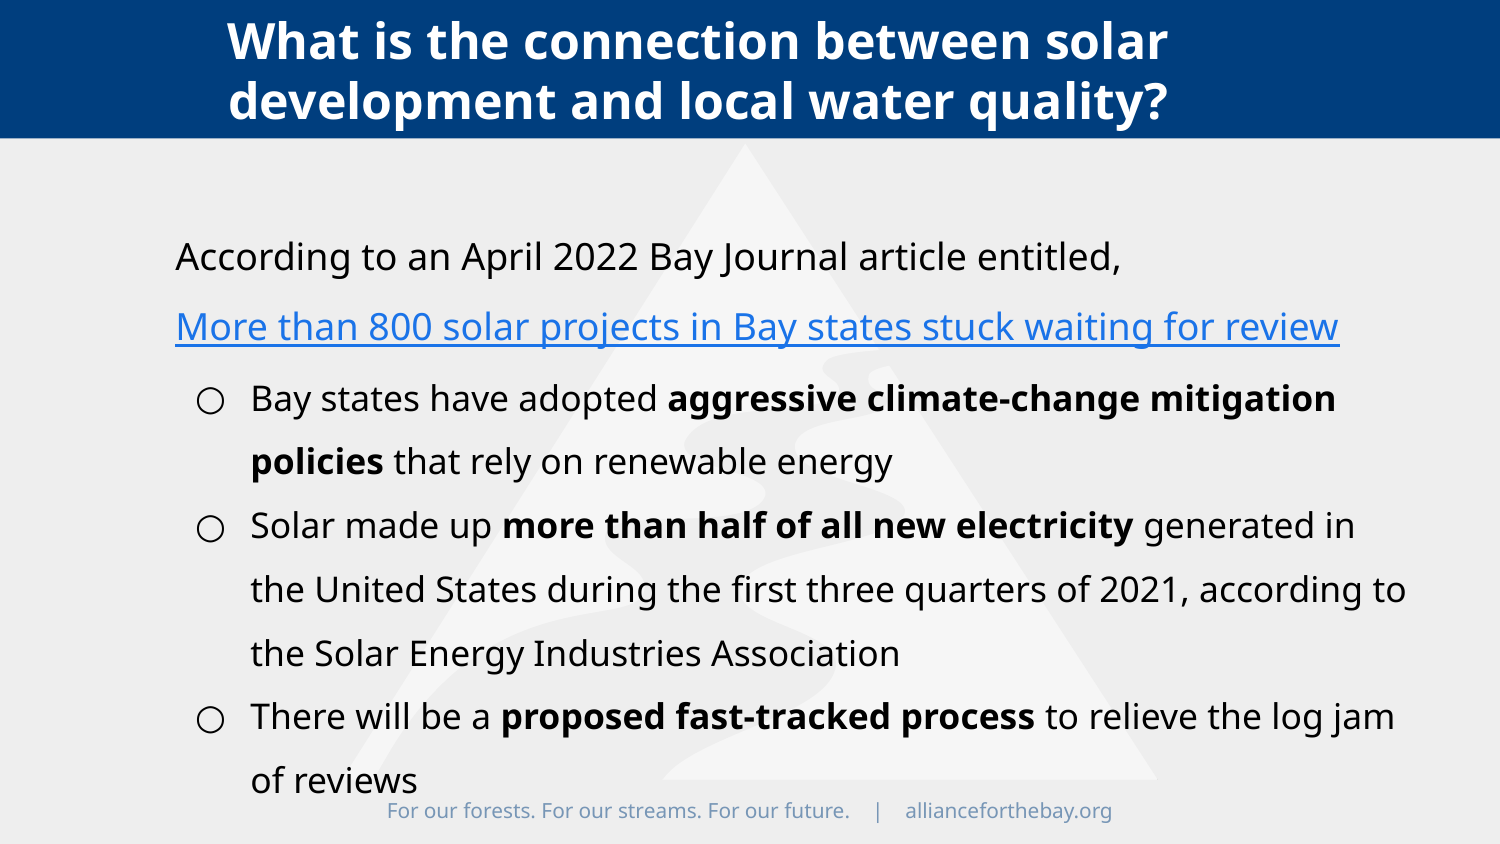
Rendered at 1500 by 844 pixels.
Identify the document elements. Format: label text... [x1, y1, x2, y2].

text_box [0, 0, 1500, 139]
text_box According to an April 2022 Bay Journal article entitled, More than 800 solar projects in Bay states stuck waiting for review Bay states have adopted aggressive climate-change mitigation policies that rely on renewable energy Solar made up more than half of all new electricity generated in the United States during the first three quarters of 2021, according to the Solar Energy Industries Association There will be a proposed fast-tracked process to relieve the log jam of reviews [92, 107, 1416, 844]
text_box What is the connection between solar development and local water quality? [92, 2, 1305, 107]
